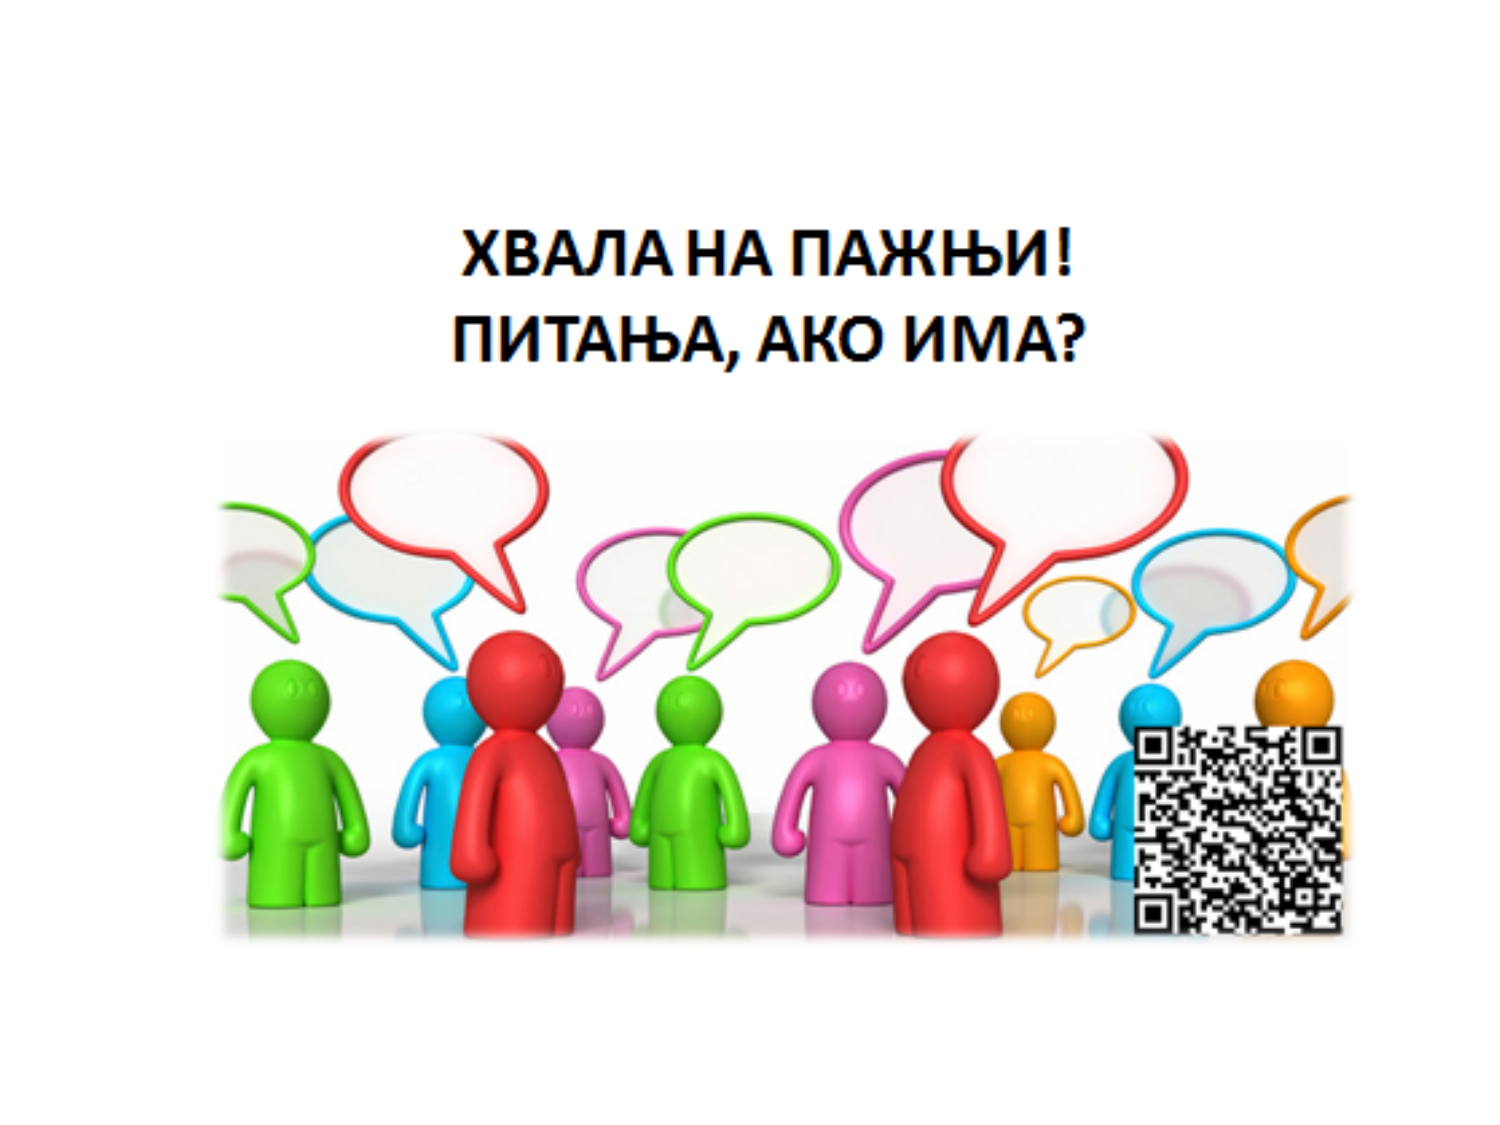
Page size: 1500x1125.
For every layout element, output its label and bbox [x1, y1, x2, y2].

list [137, 118, 1426, 1085]
